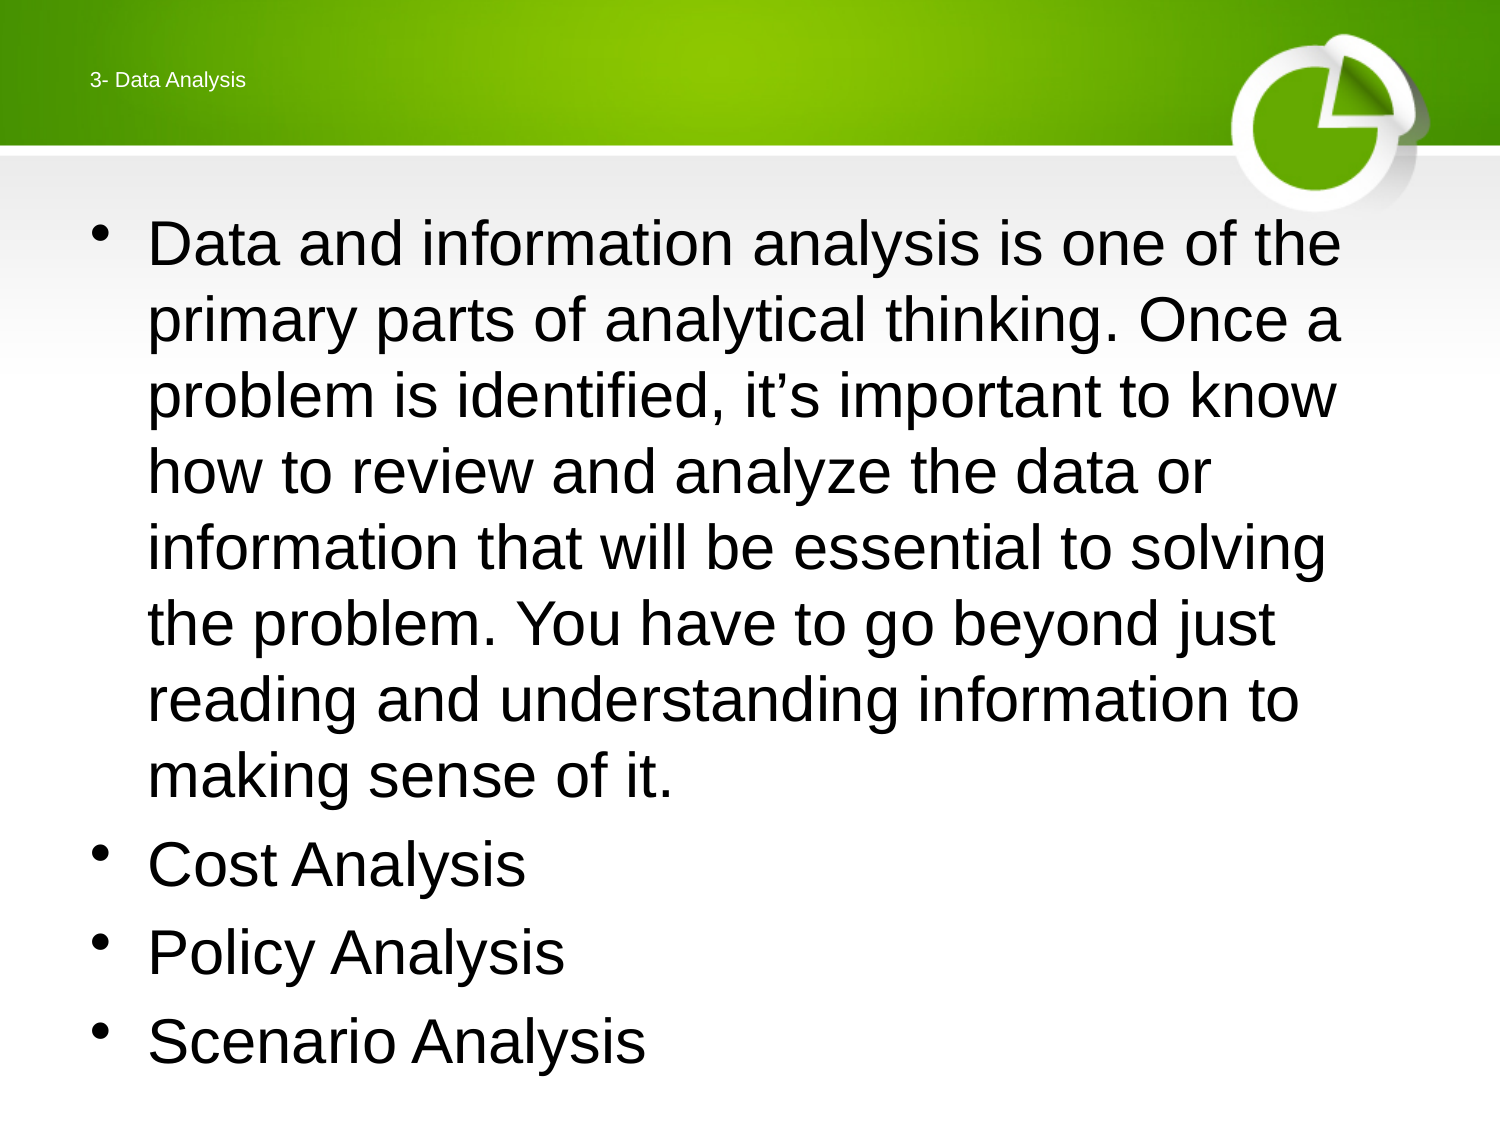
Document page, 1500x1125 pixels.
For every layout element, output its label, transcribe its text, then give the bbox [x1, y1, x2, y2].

title 3- Data Analysis [74, 30, 1426, 127]
list Data and information analysis is one of the primary parts of analytical thinking. Once a problem is identified, it’s important to know how to review and analyze the data or information that will be essential to solving the problem. You have to go beyond just reading and understanding information to making sense of it. Cost Analysis Policy Analysis Scenario Analysis [74, 194, 1426, 1088]
picture [0, 0, 1500, 1125]
